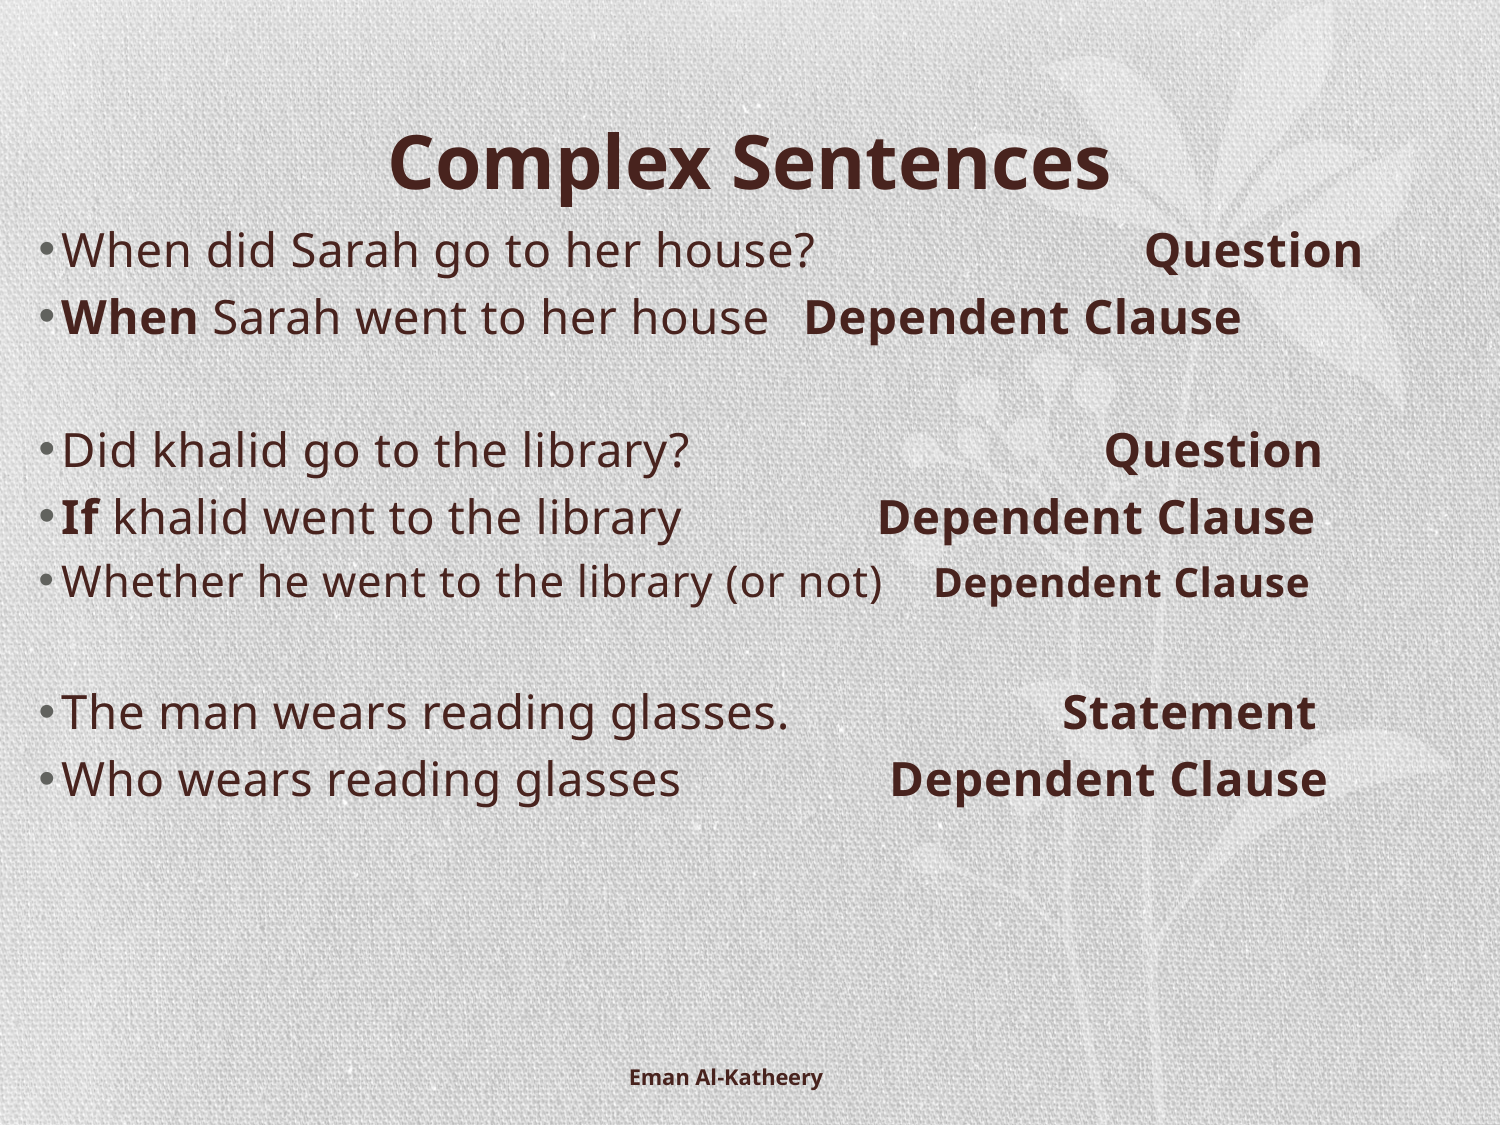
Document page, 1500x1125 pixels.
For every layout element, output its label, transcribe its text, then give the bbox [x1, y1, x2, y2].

footer Eman Al-Katheery [614, 1054, 1285, 1103]
title Complex Sentences [45, 37, 1455, 213]
list When did Sarah go to her house? Question When Sarah went to her house Dependent Clause Did khalid go to the library? Question If khalid went to the library Dependent Clause Whether he went to the library (or not) Dependent Clause The man wears reading glasses. Statement Who wears reading glasses Dependent Clause [23, 213, 1465, 1023]
